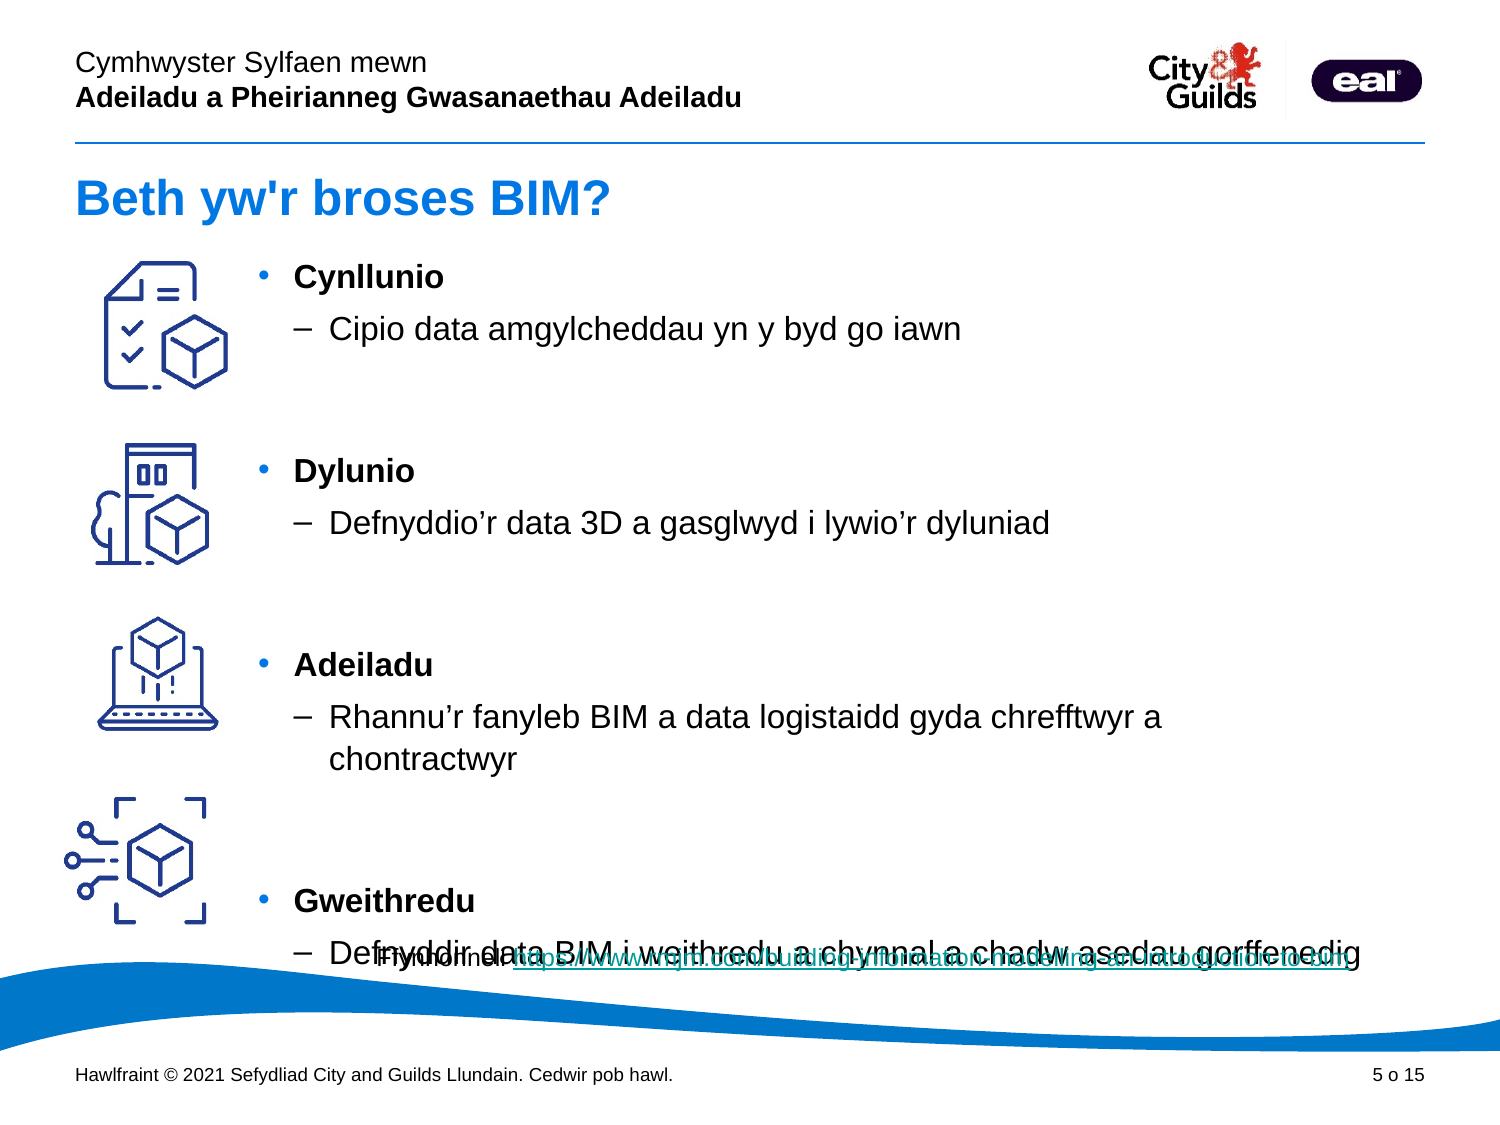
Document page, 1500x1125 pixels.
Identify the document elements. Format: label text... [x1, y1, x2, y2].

picture [82, 601, 239, 748]
picture [47, 761, 259, 962]
list Cynllunio Cipio data amgylcheddau yn y byd go iawn Dylunio Defnyddio’r data 3D a gasglwyd i lywio’r dyluniad Adeiladu Rhannu’r fanyleb BIM a data logistaidd gyda chrefftwyr a chontractwyr Gweithredu Defnyddir data BIM i weithredu a chynnal a chadw asedau gorffenedig [257, 253, 1368, 951]
picture [71, 422, 227, 576]
picture [1149, 38, 1422, 121]
text_box Ffynhonnell https://www.rmjm.com/building-information-modelling-an-introduction-to-bim [361, 939, 1425, 980]
title Beth yw'r broses BIM? [74, 165, 1426, 229]
picture [71, 246, 250, 412]
